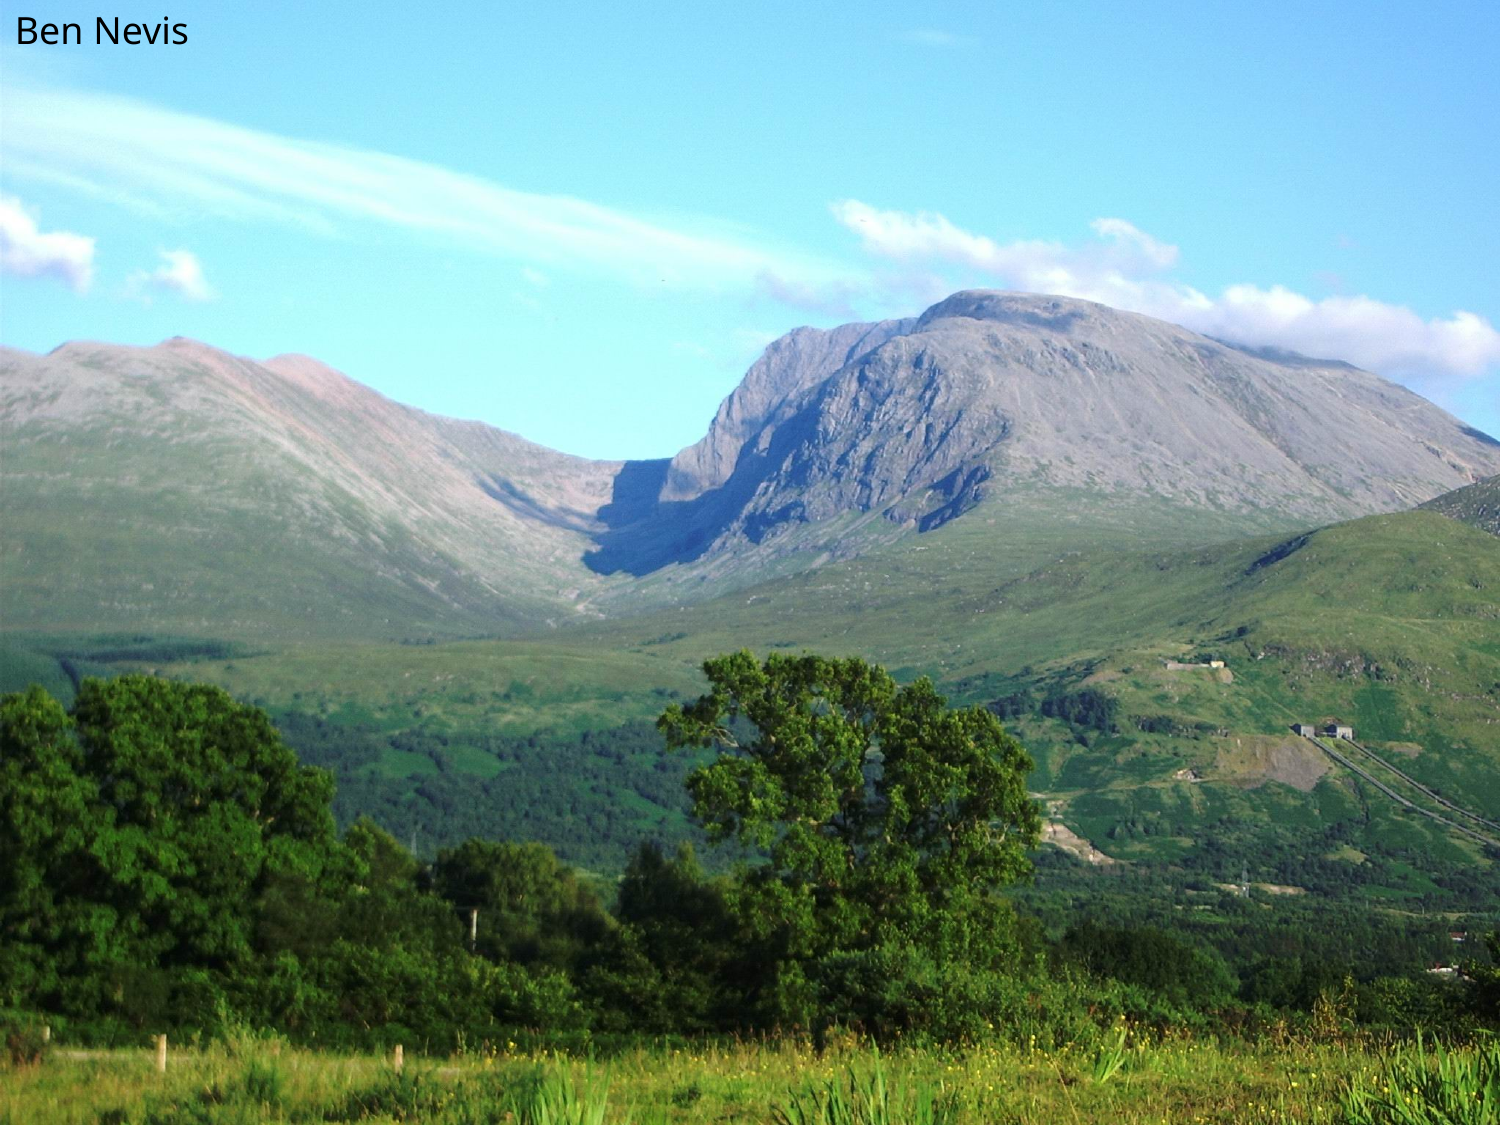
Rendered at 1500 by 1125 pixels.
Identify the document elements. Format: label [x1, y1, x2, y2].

list [0, 0, 1500, 1125]
